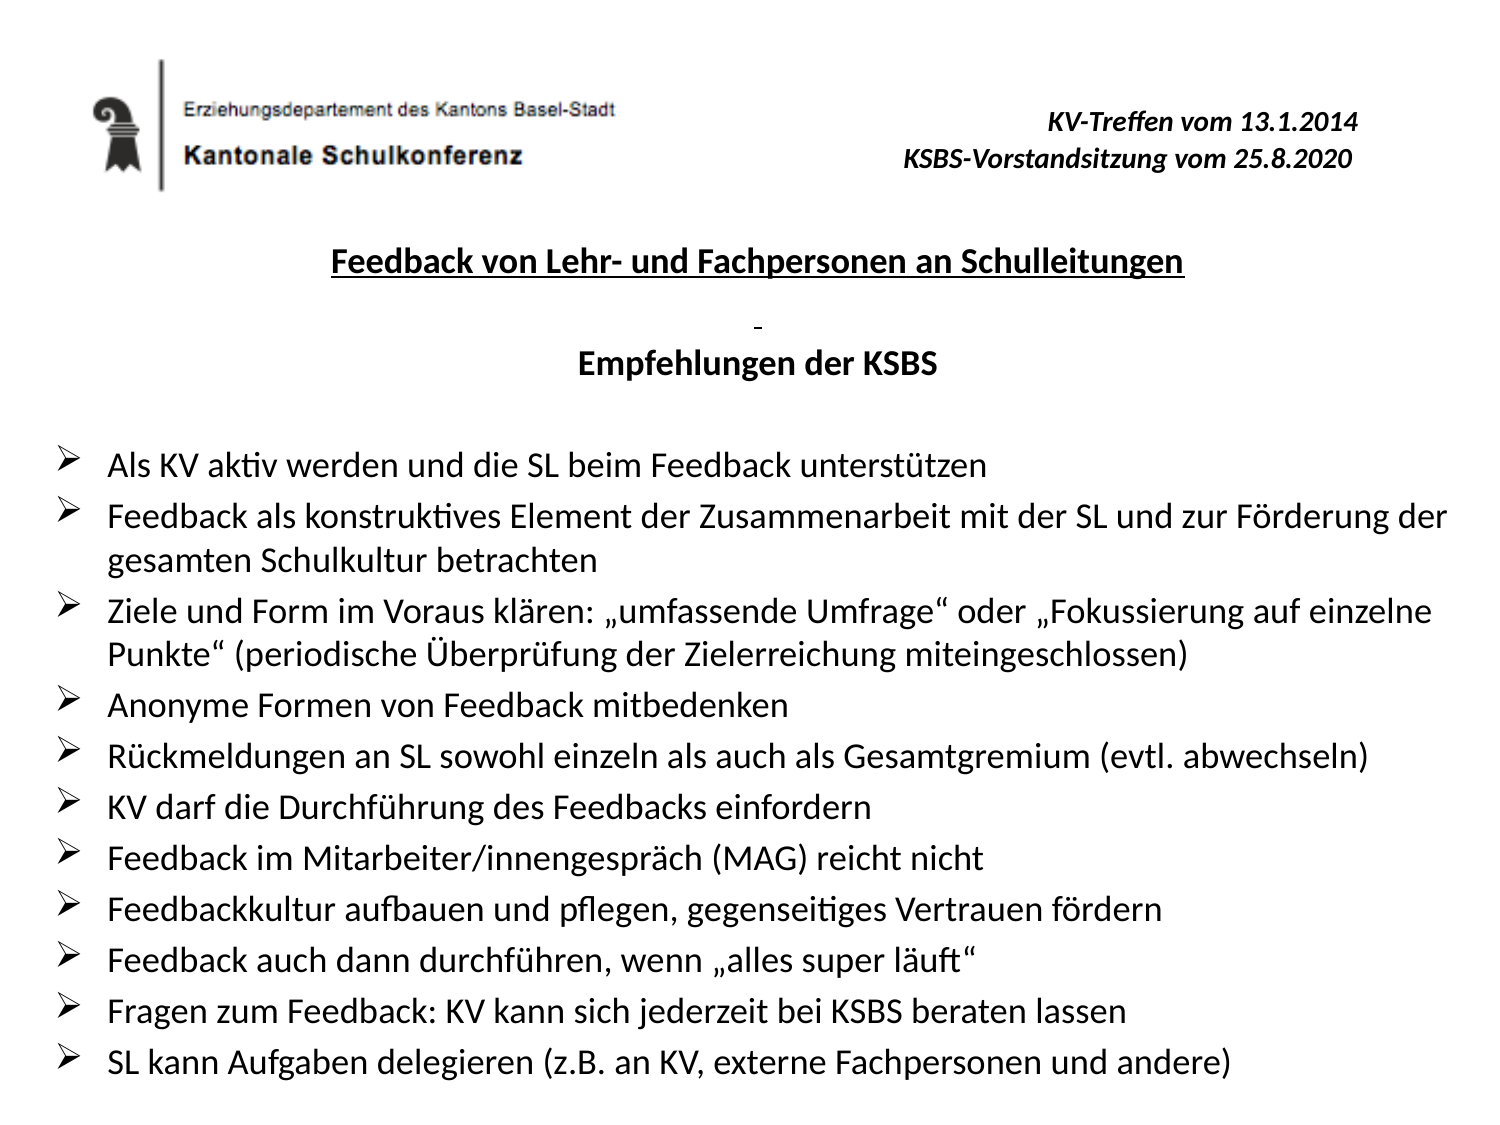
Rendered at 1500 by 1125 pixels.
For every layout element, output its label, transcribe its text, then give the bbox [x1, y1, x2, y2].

subtitle Feedback von Lehr- und Fachpersonen an Schulleitungen Empfehlungen der KSBS Als KV aktiv werden und die SL beim Feedback unterstützen Feedback als konstruktives Element der Zusammenarbeit mit der SL und zur Förderung der gesamten Schulkultur betrachten Ziele und Form im Voraus klären: „umfassende Umfrage“ oder „Fokussierung auf einzelne Punkte“ (periodische Überprüfung der Zielerreichung miteingeschlossen) Anonyme Formen von Feedback mitbedenken Rückmeldungen an SL sowohl einzeln als auch als Gesamtgremium (evtl. abwechseln) KV darf die Durchführung des Feedbacks einfordern Feedback im Mitarbeiter/innengespräch (MAG) reicht nicht Feedbackkultur aufbauen und pflegen, gegenseitiges Vertrauen fördern Feedback auch dann durchführen, wenn „alles super läuft“ Fragen zum Feedback: KV kann sich jederzeit bei KSBS beraten lassen SL kann Aufgaben delegieren (z.B. an KV, externe Fachpersonen und andere) [39, 229, 1477, 1095]
picture [73, 39, 637, 230]
title KV-Treffen vom 13.1.2014 KSBS-Vorstandsitzung vom 25.8.2020 [639, 39, 1433, 229]
